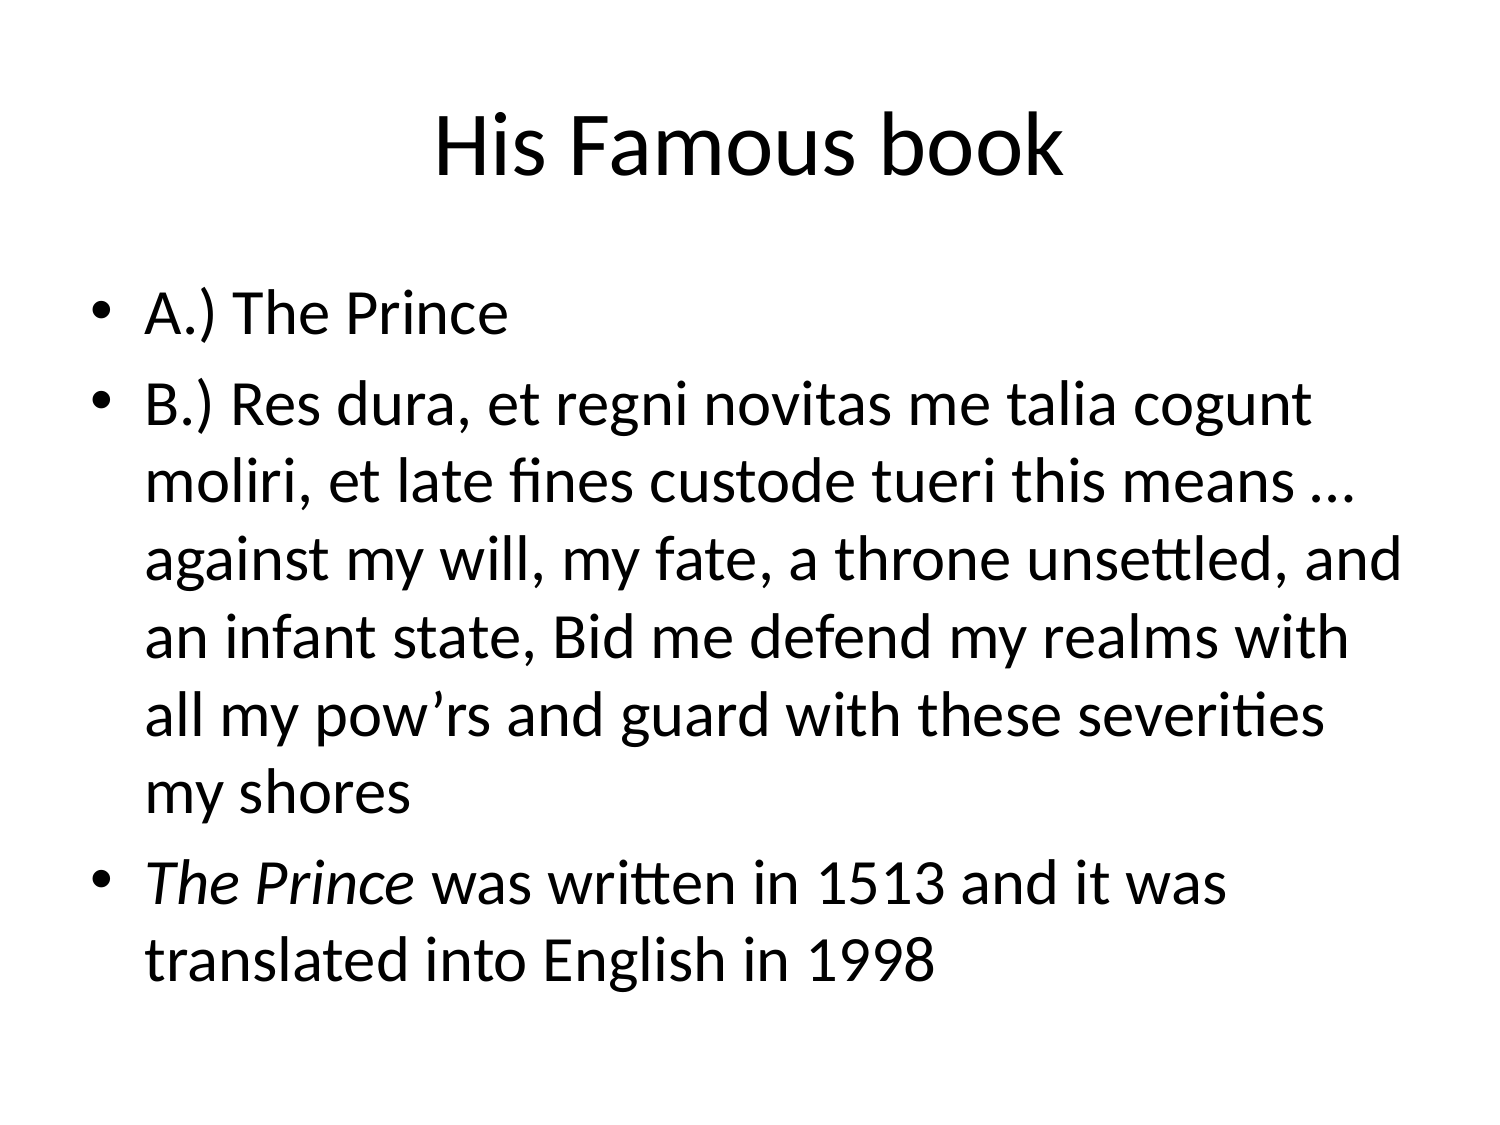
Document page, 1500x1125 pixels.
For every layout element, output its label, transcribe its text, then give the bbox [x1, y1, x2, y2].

list A.) The Prince B.) Res dura, et regni novitas me talia cogunt moliri, et late fines custode tueri this means …against my will, my fate, a throne unsettled, and an infant state, Bid me defend my realms with all my pow’rs and guard with these severities my shores The Prince was written in 1513 and it was translated into English in 1998 [75, 262, 1425, 1005]
title His Famous book [75, 45, 1425, 233]
